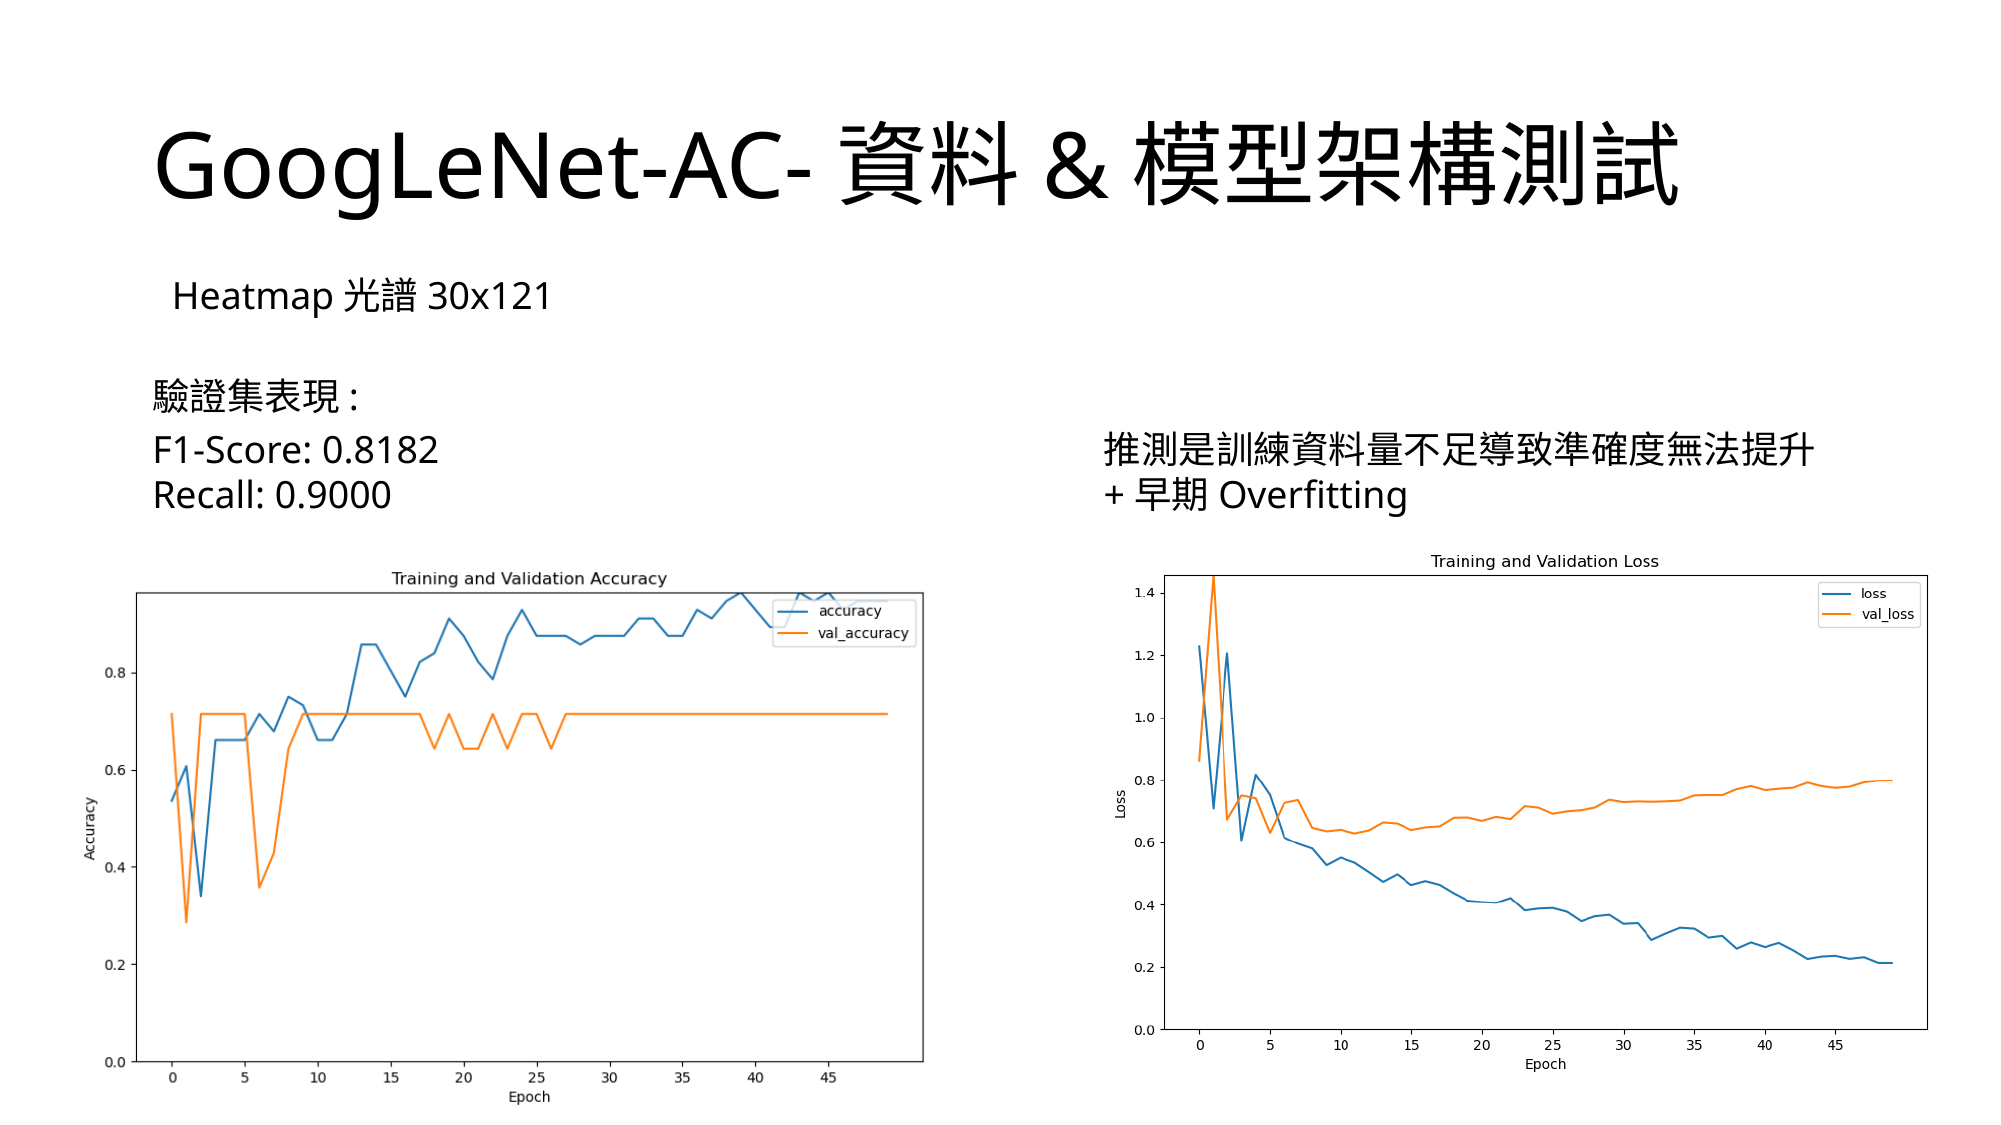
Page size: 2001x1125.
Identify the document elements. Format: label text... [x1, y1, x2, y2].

text_box F1-Score: 0.8182 Recall: 0.9000 [137, 418, 586, 524]
text_box 驗證集表現: [137, 365, 407, 426]
title GoogLeNet-AC-資料&模型架構測試 [137, 59, 1863, 278]
text_box Heatmap光譜30x121 [157, 264, 706, 324]
text_box 推測是訓練資料量不足導致準確度無法提升+早期Overfitting [1089, 418, 1843, 524]
picture [70, 560, 951, 1115]
picture [1102, 534, 1950, 1088]
